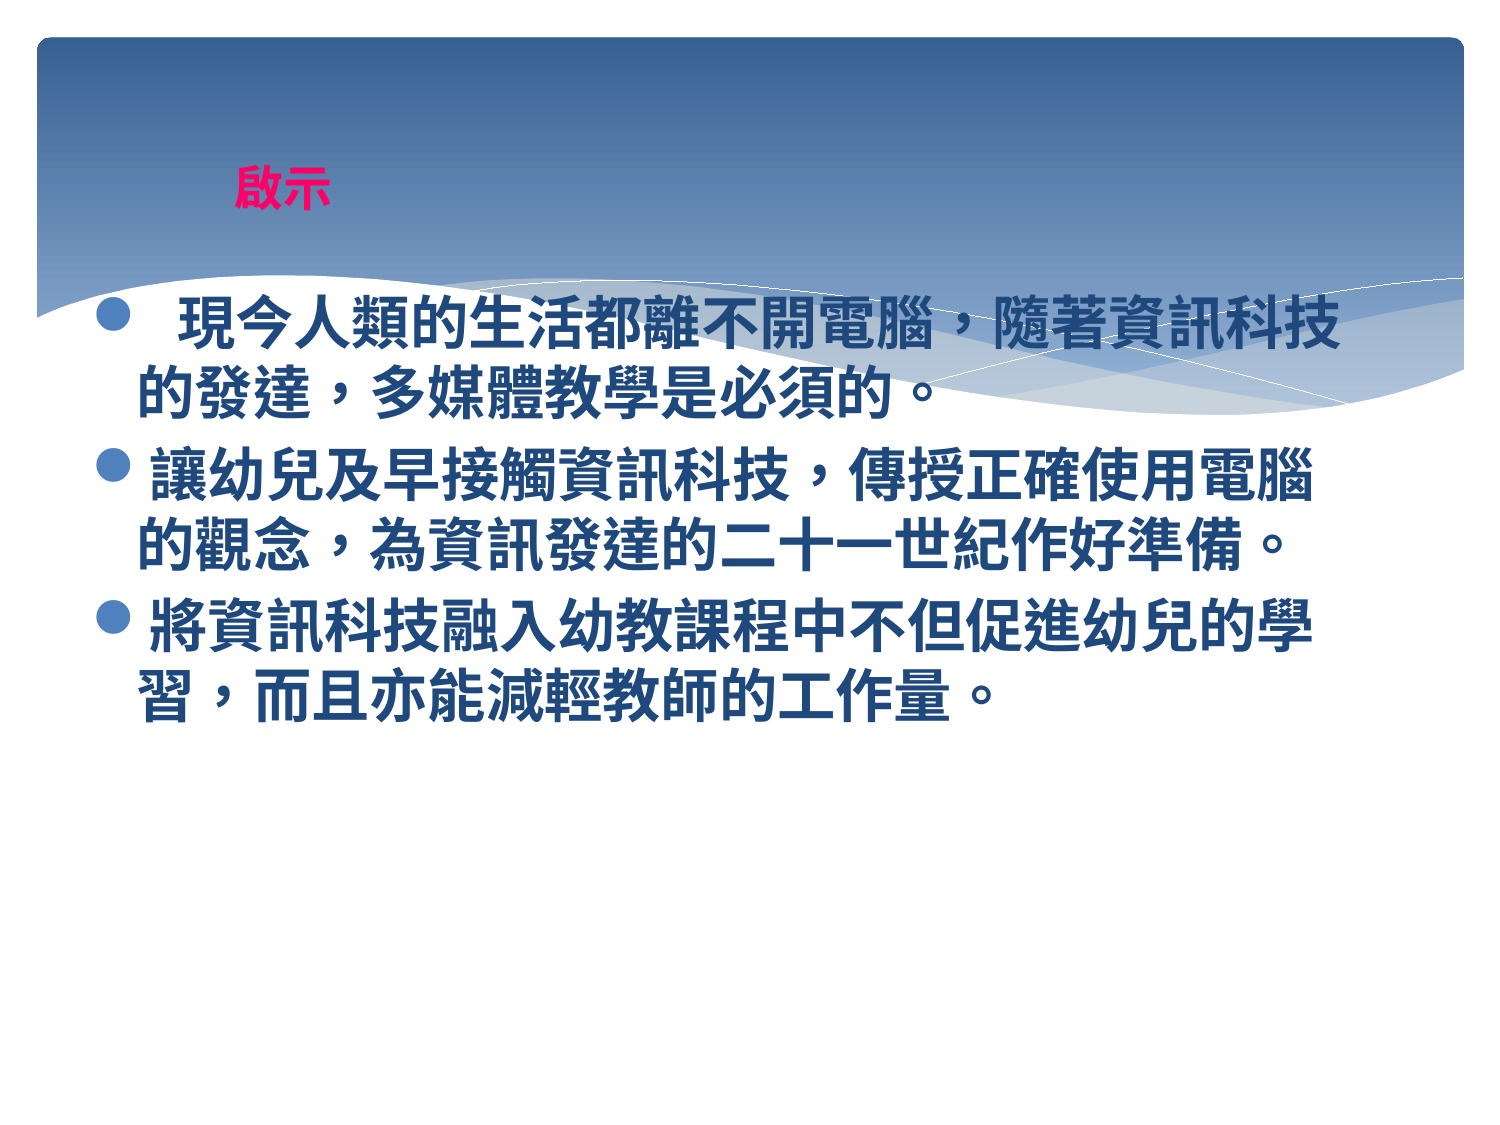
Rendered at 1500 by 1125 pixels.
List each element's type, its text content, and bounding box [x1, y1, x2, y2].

list 現今人類的生活都離不開電腦，隨著資訊科技的發達，多媒體教學是必須的。 讓幼兒及早接觸資訊科技，傳授正確使用電腦的觀念，為資訊發達的二十一世紀作好準備。 將資訊科技融入幼教課程中不但促進幼兒的學習，而且亦能減輕教師的工作量。 [76, 278, 1376, 958]
title 啟示 [64, 149, 502, 268]
